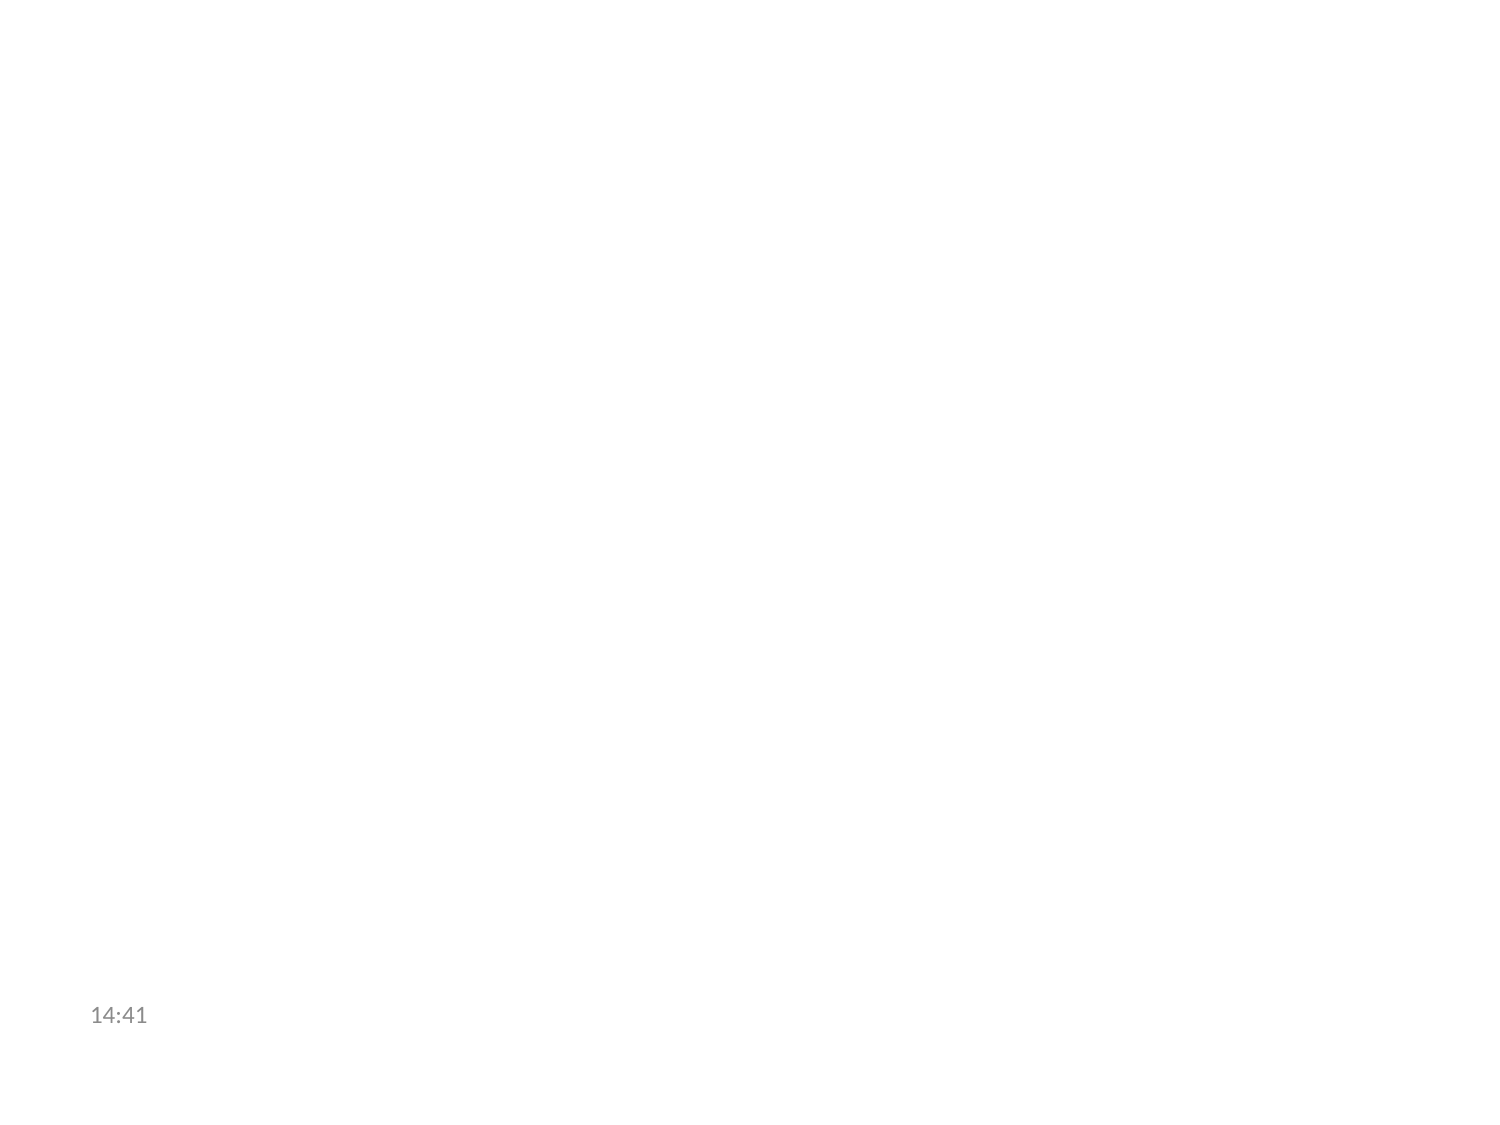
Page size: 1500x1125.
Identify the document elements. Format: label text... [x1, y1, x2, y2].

text_box 15:35 [75, 983, 425, 1044]
